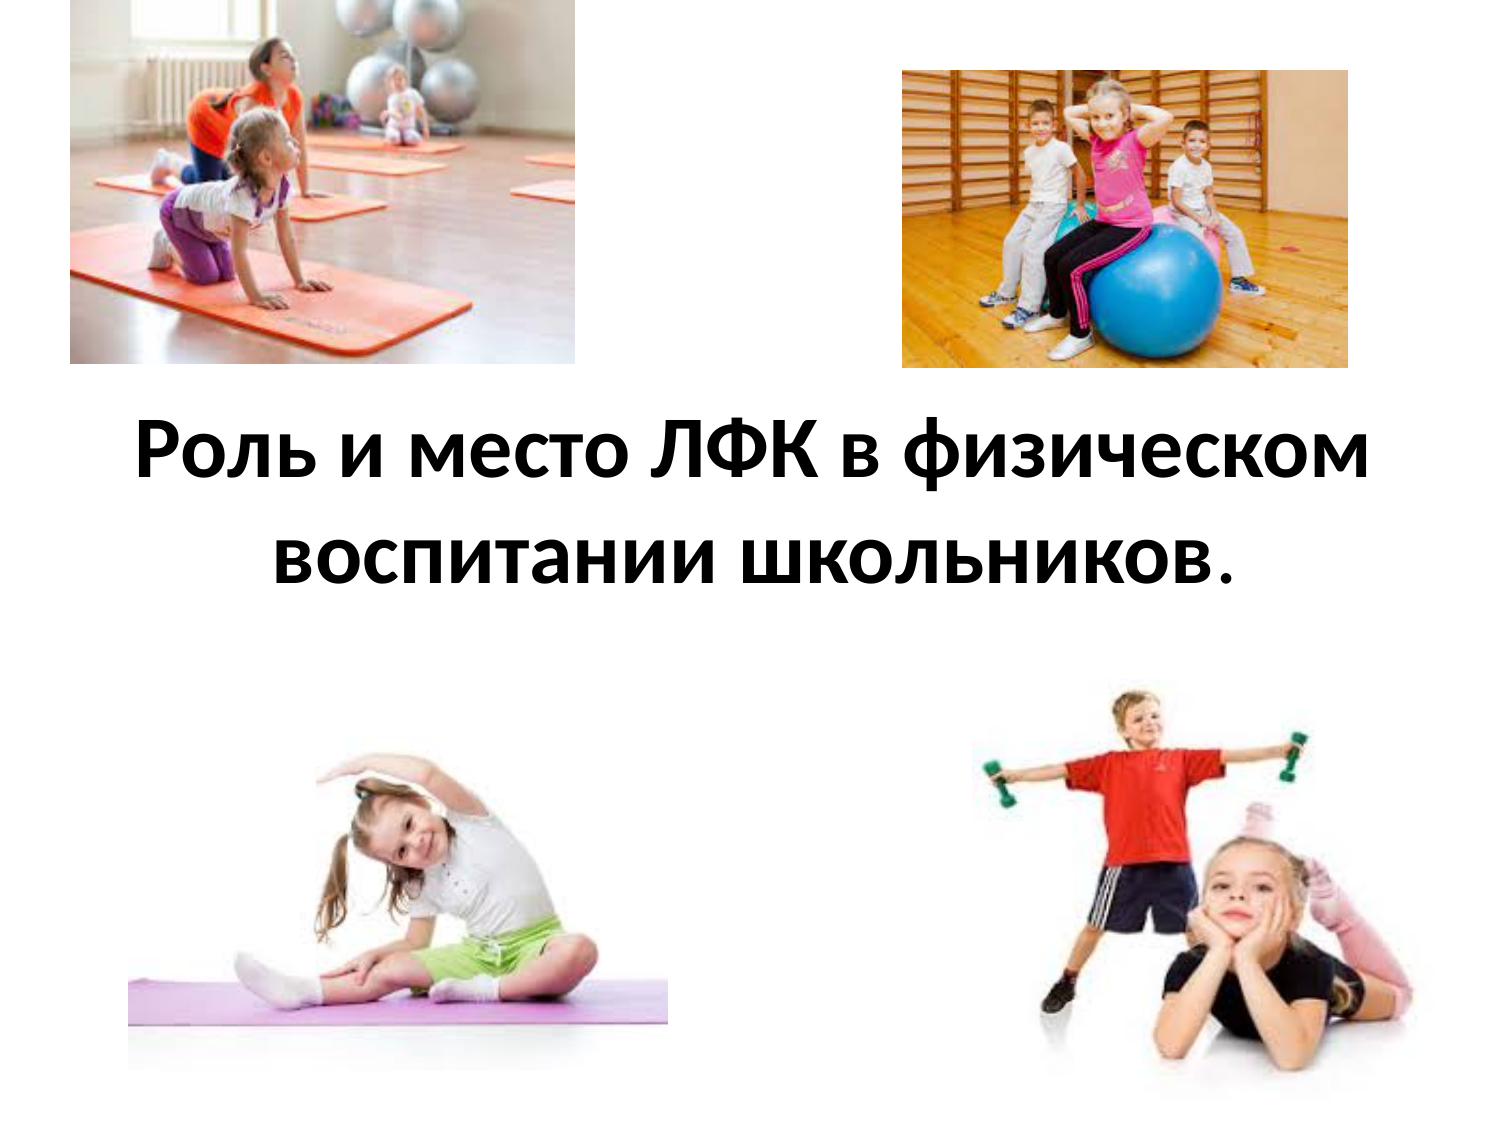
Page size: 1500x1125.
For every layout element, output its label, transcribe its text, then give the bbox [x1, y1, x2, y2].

picture [70, 0, 575, 364]
title Роль и место ЛФК в физическом воспитании школьников. [117, 375, 1393, 617]
picture [972, 679, 1454, 1125]
picture [128, 702, 669, 1072]
picture [902, 70, 1348, 369]
